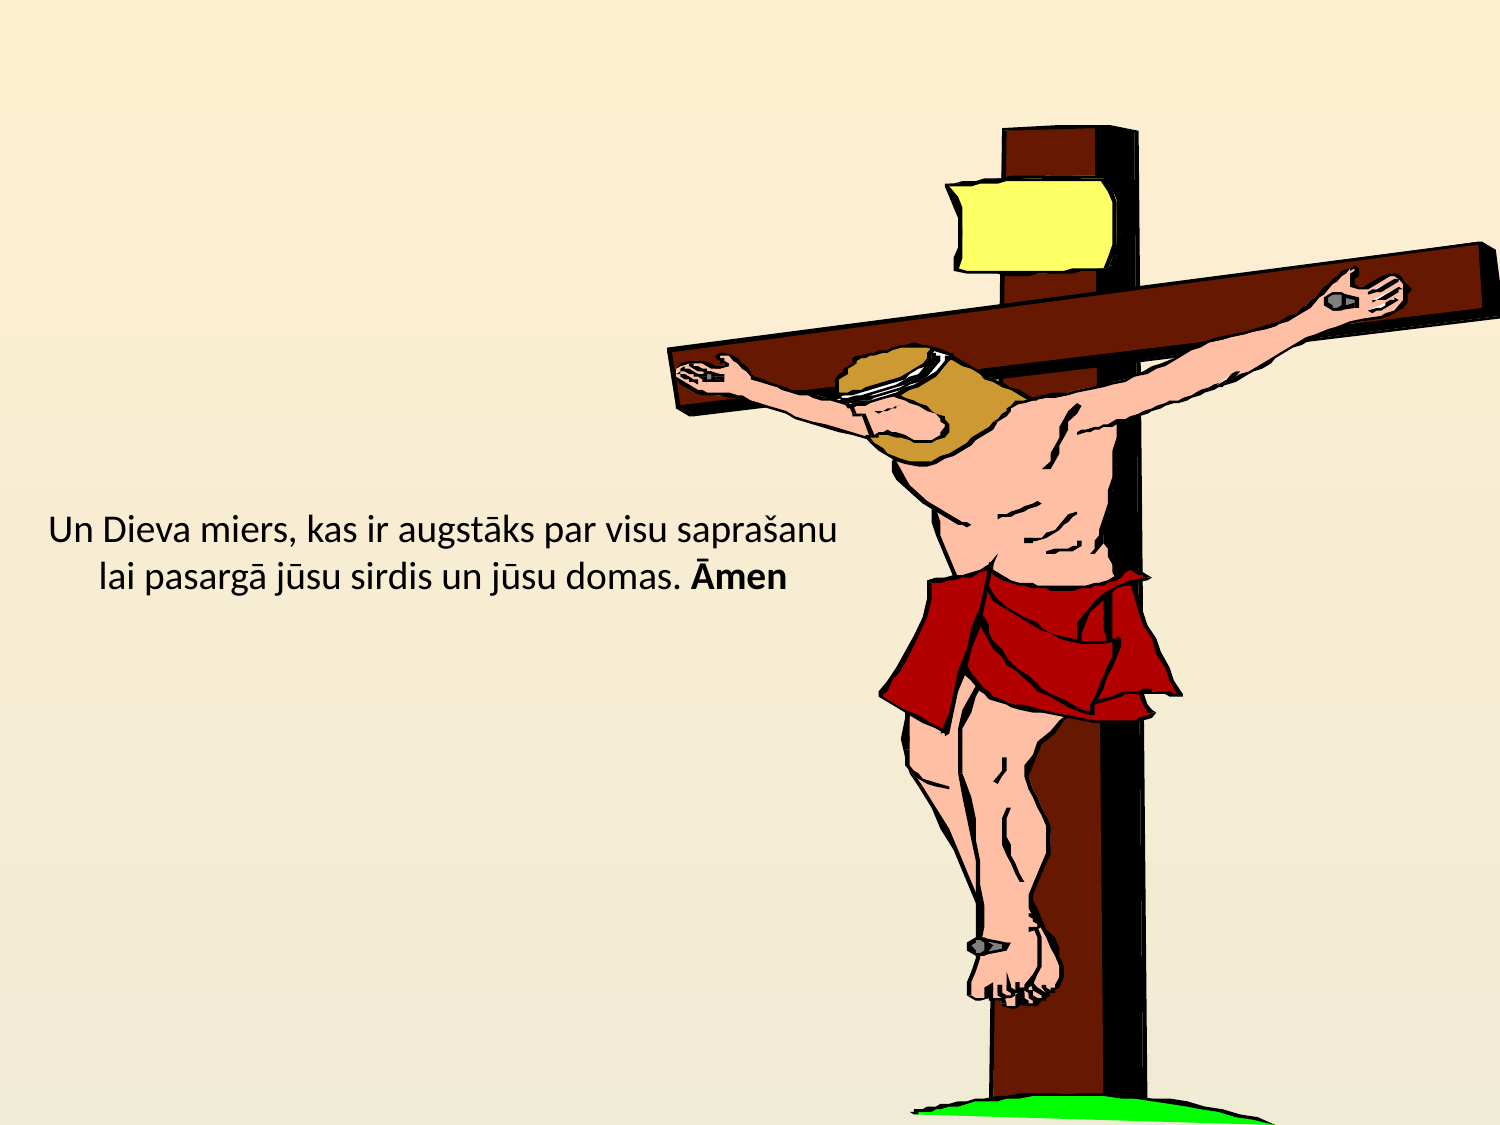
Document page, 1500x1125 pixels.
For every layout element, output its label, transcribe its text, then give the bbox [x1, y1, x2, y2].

title Un Dieva miers, kas ir augstāks par visu saprašanu lai pasargā jūsu sirdis un jūsu domas. Āmen [17, 479, 657, 668]
picture [662, 125, 1500, 1125]
